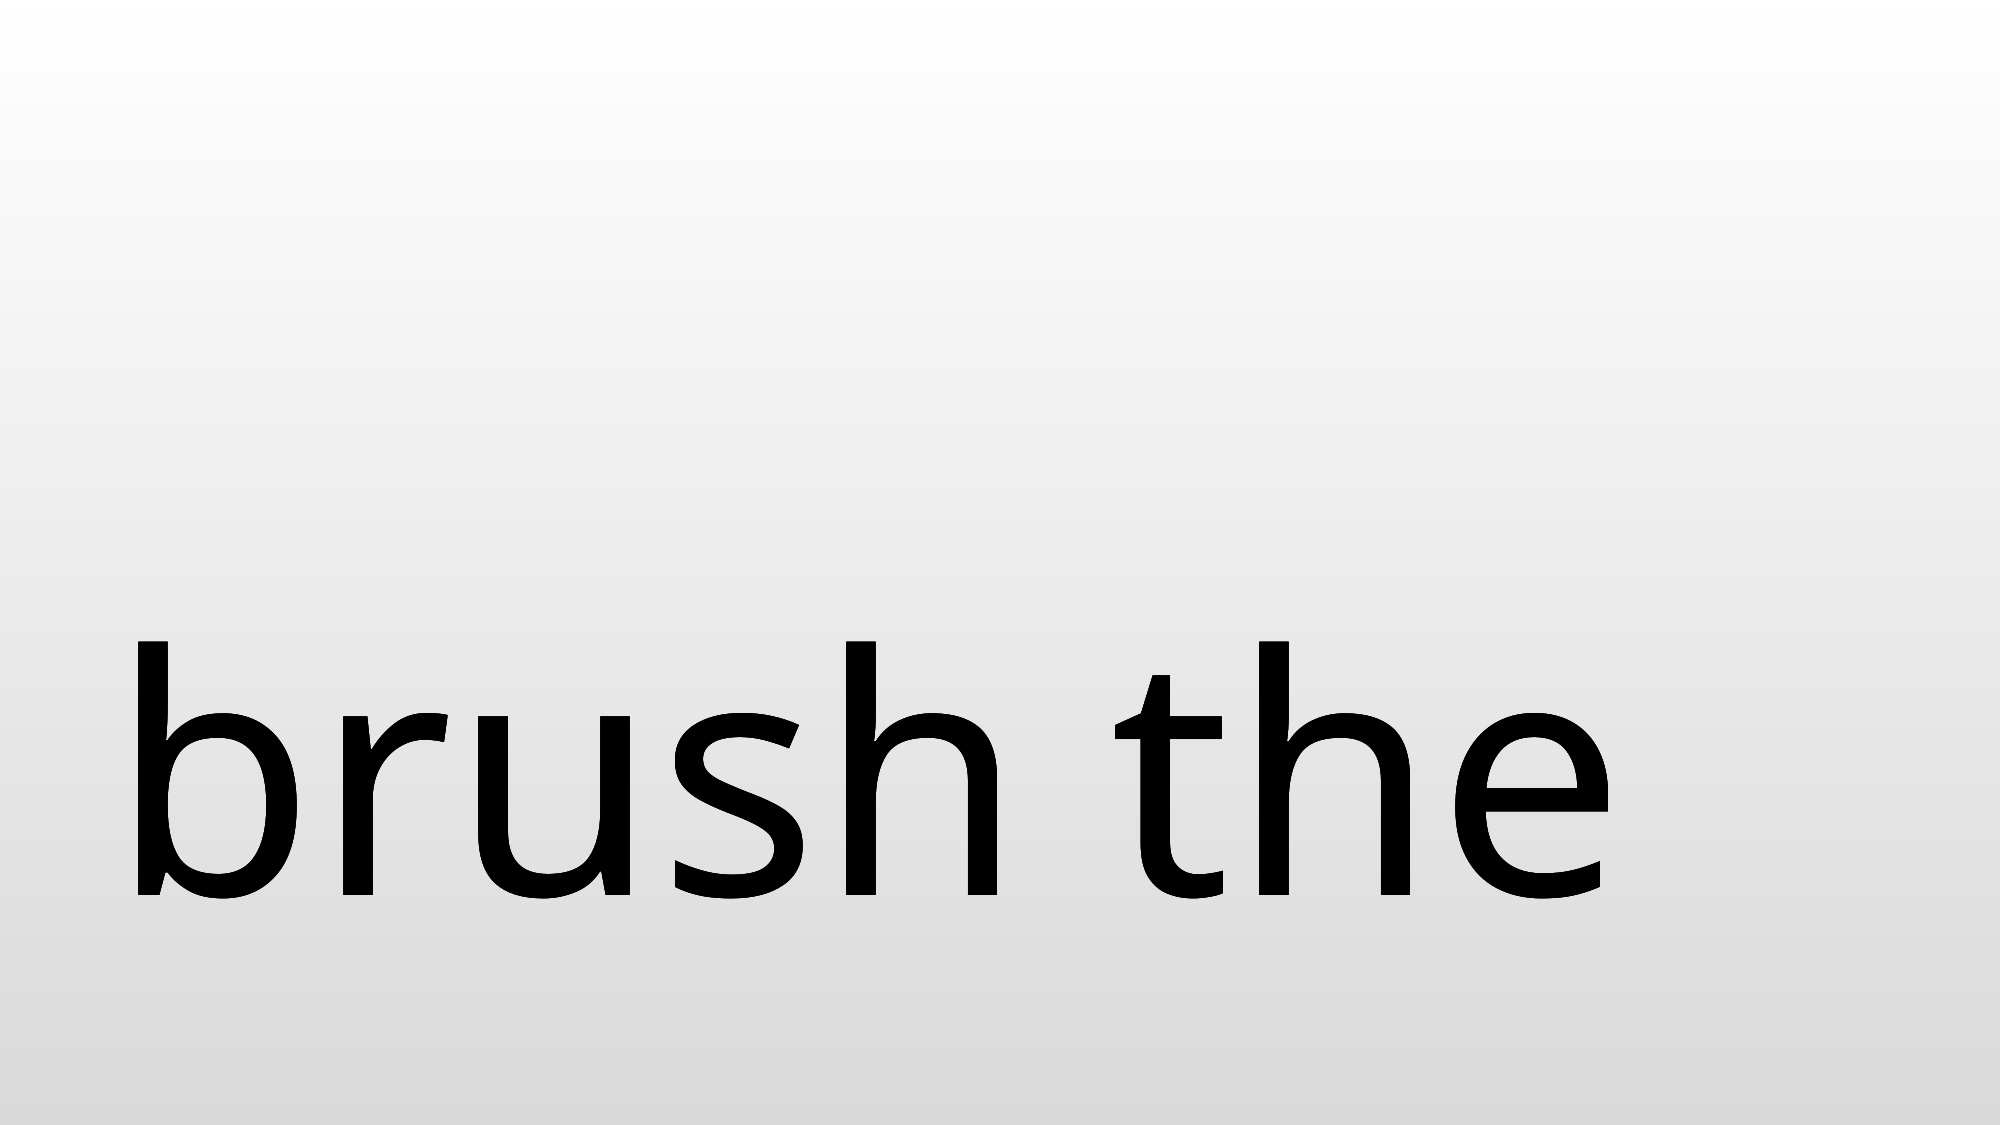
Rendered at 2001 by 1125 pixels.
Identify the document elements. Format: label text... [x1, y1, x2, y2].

text_box brush the [95, 554, 2000, 970]
